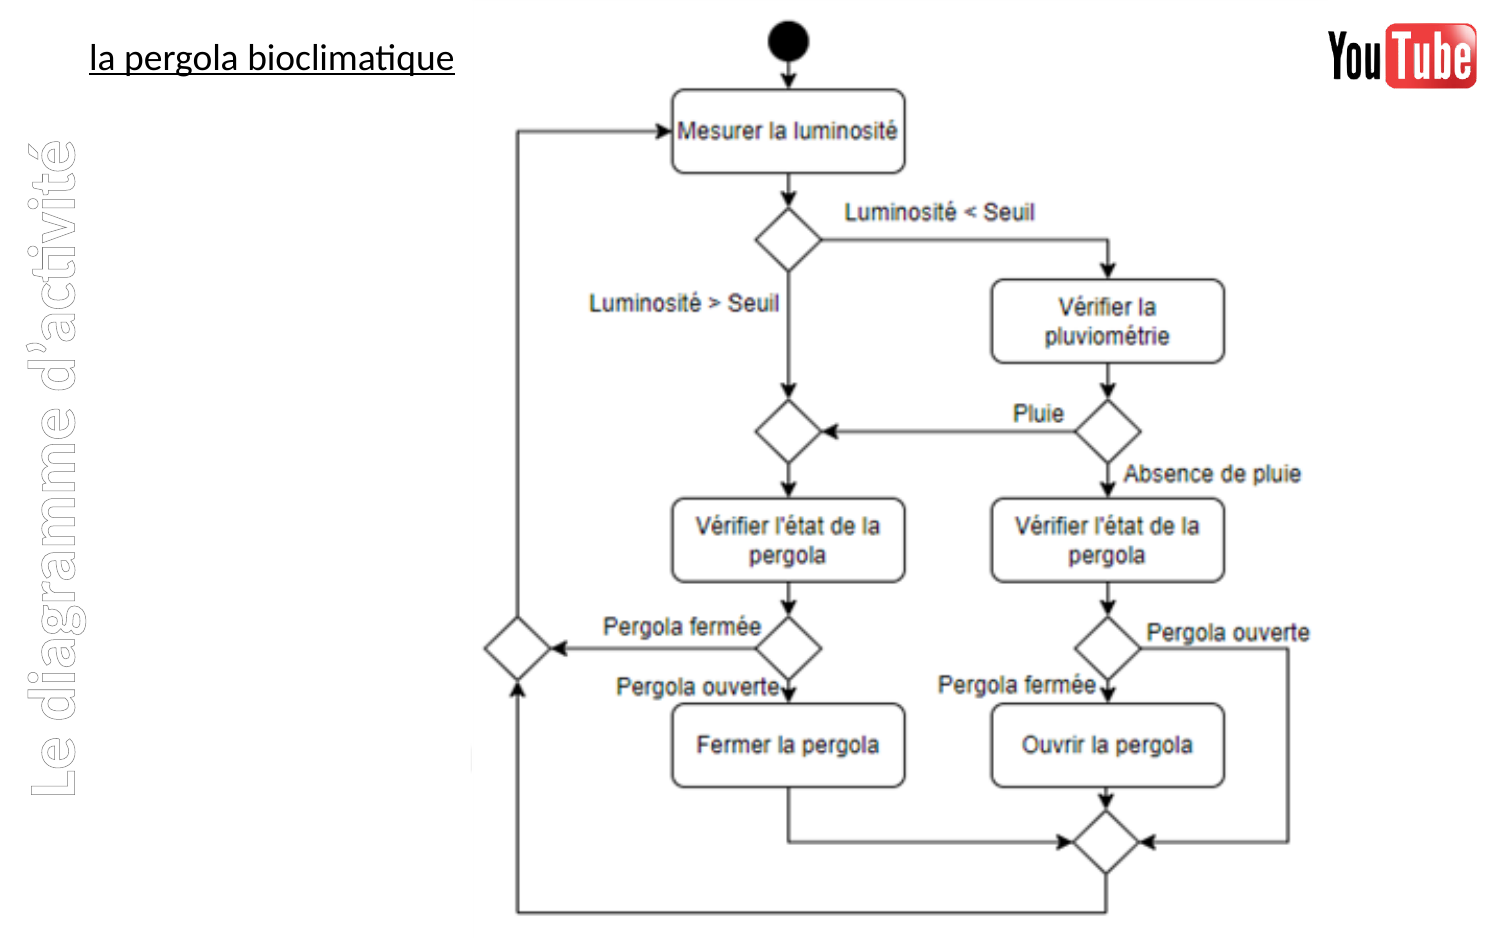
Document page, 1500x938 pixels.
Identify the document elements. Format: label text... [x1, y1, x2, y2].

text_box Le diagramme d’activité [0, 0, 96, 938]
picture [96, 0, 1500, 938]
text_box la pergola bioclimatique [74, 25, 467, 86]
